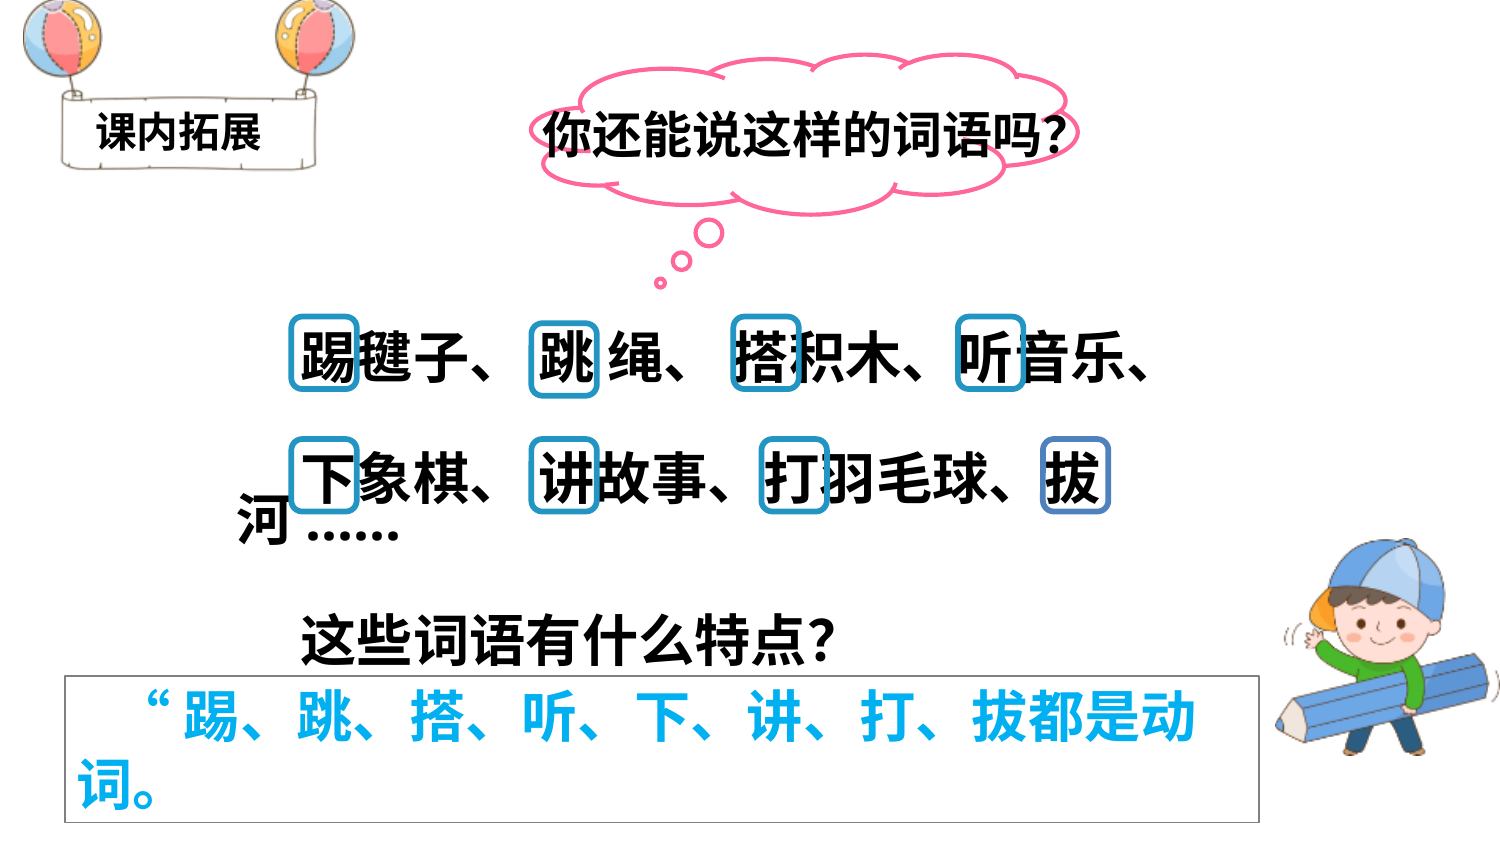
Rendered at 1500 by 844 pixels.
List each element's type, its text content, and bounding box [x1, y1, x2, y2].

text_box 踢毽子、 跳 绳、 搭积木、听音乐、 下象棋、 讲故事、打羽毛球、拔 河...... 这些词语有什么特点？ [224, 299, 1276, 676]
text_box [289, 436, 359, 514]
text_box 你还能说这样的词语吗？ [531, 98, 1059, 170]
text_box [529, 321, 599, 398]
text_box [955, 314, 1026, 392]
text_box “踢、跳、搭、听、下、讲、打、拔都是动词。 [65, 676, 1260, 823]
text_box [1040, 436, 1111, 514]
picture [1274, 538, 1500, 756]
text_box [543, 170, 1006, 217]
text_box [759, 436, 829, 514]
text_box [654, 276, 667, 290]
text_box [578, 52, 1080, 156]
text_box [731, 314, 801, 392]
text_box [693, 217, 725, 249]
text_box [23, 0, 358, 182]
text_box [529, 436, 599, 514]
text_box [289, 314, 359, 392]
text_box [670, 250, 693, 273]
